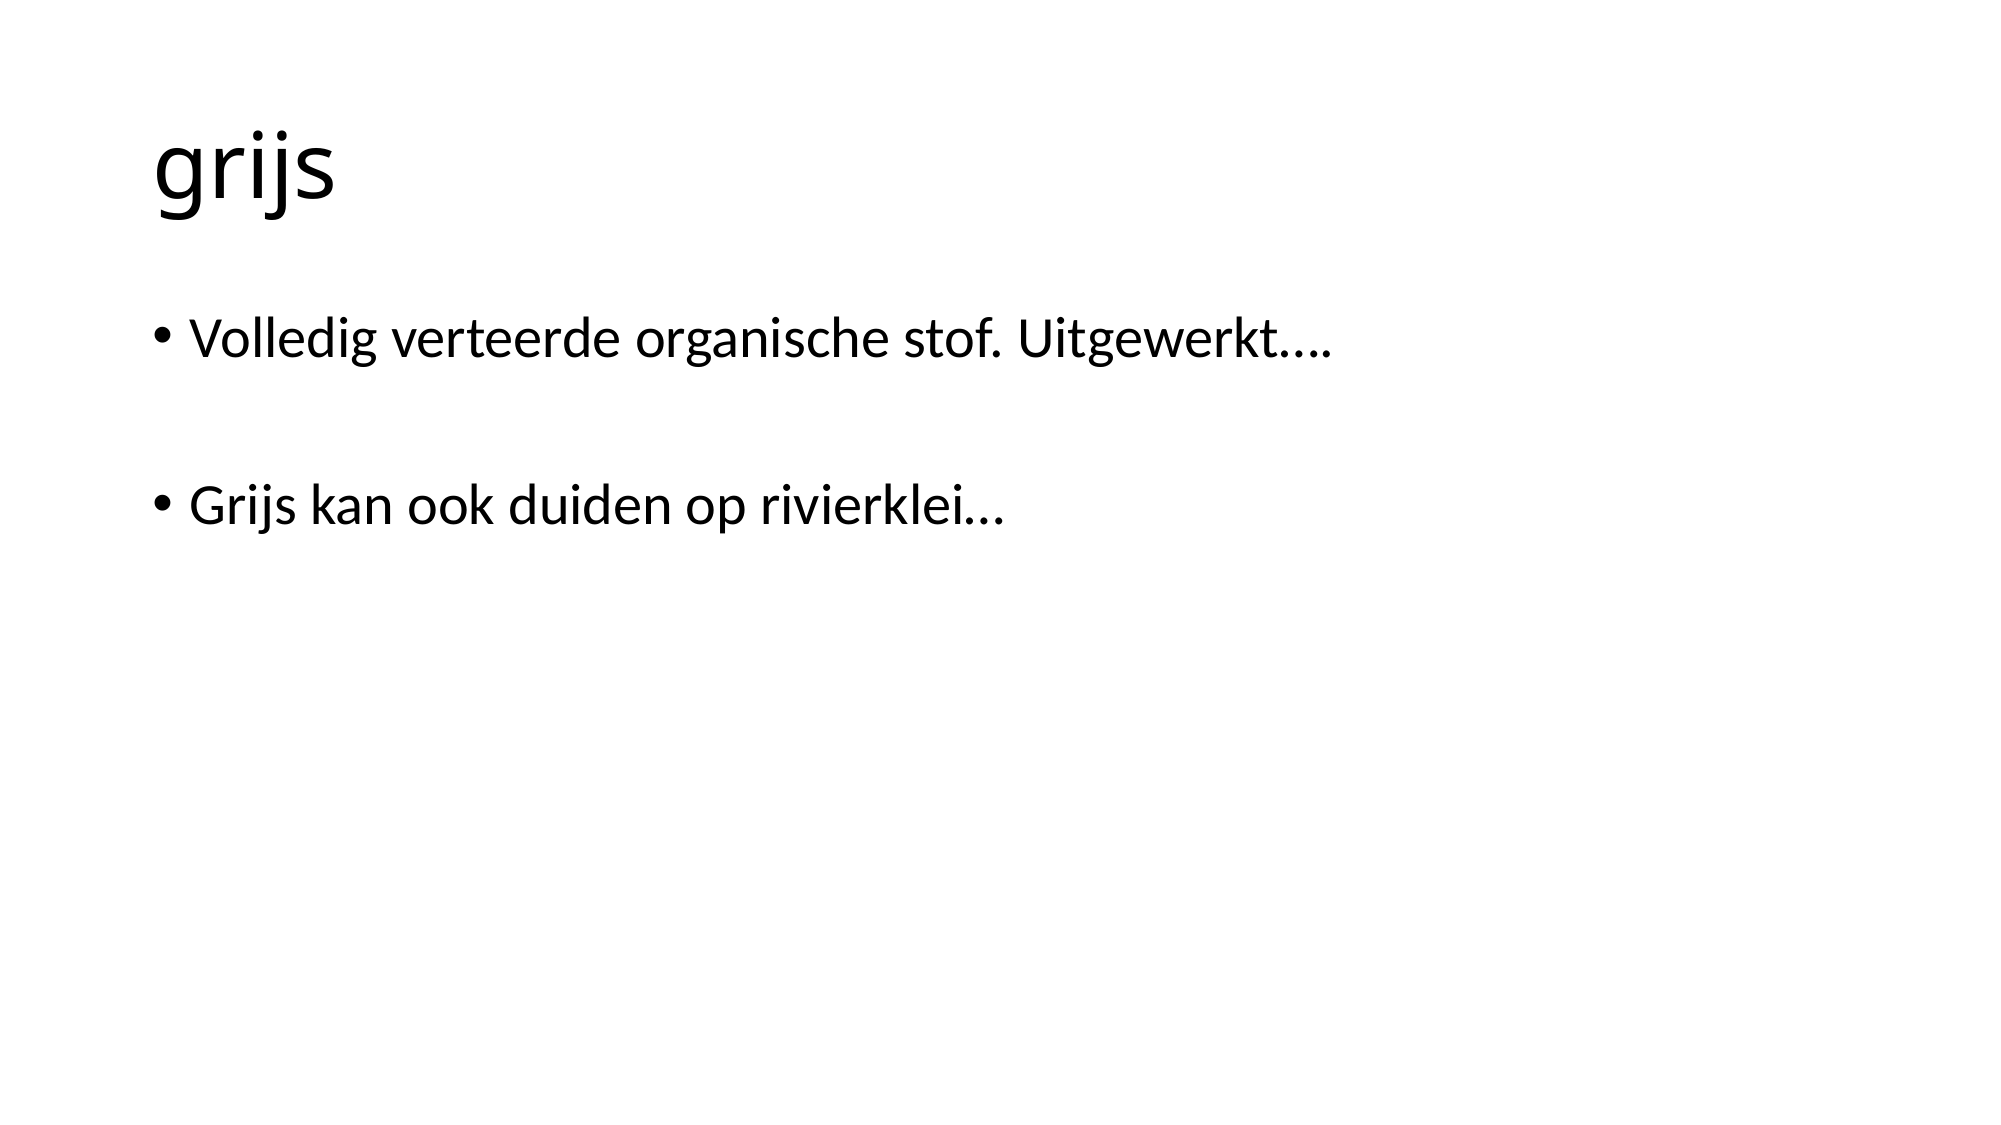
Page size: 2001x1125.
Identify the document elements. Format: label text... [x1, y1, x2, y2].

title grijs [137, 59, 1863, 278]
list Volledig verteerde organische stof. Uitgewerkt…. Grijs kan ook duiden op rivierklei… [137, 299, 1863, 1014]
